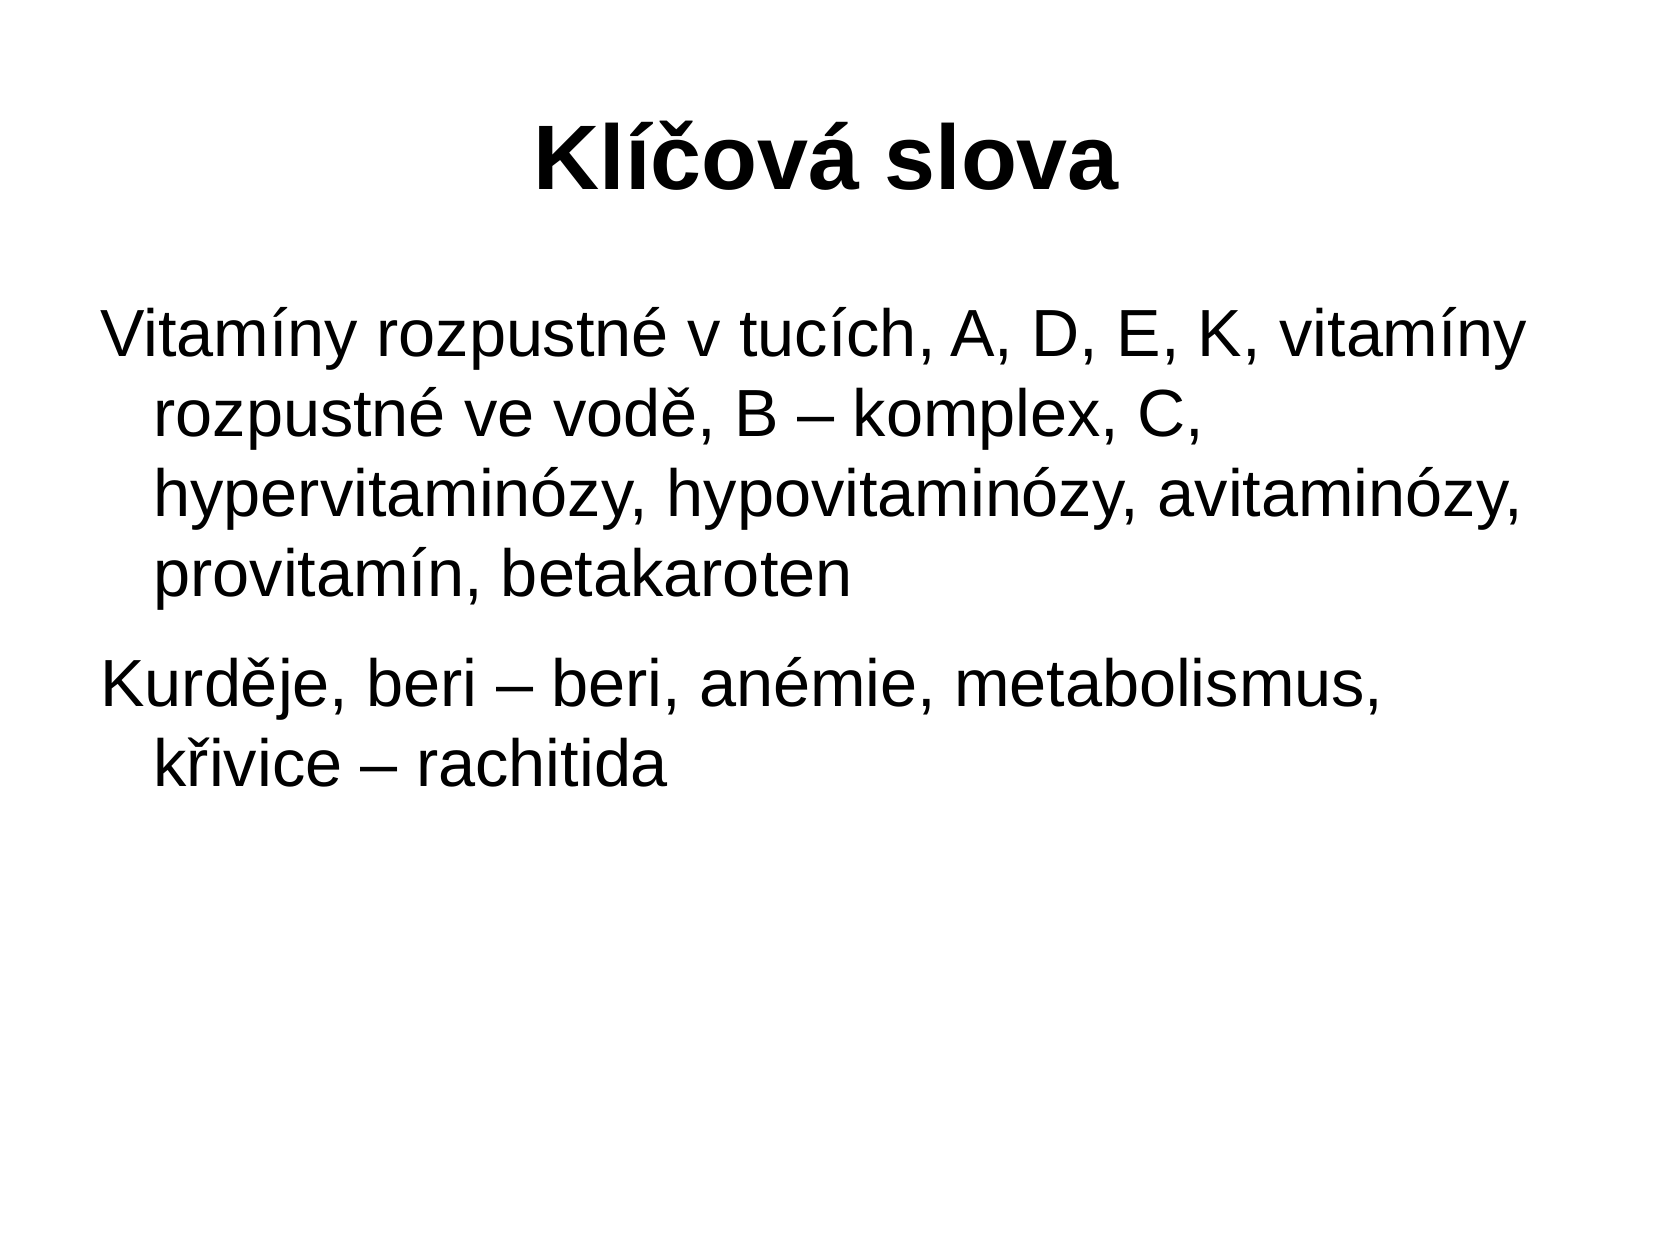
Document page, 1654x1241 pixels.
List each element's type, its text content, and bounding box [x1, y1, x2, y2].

title Klíčová slova [82, 49, 1571, 257]
list Vitamíny rozpustné v tucích, A, D, E, K, vitamíny rozpustné ve vodě, B – komplex, C, hypervitaminózy, hypovitaminózy, avitaminózy, provitamín, betakaroten Kurděje, beri – beri, anémie, metabolismus, křivice – rachitida [82, 290, 1571, 1109]
